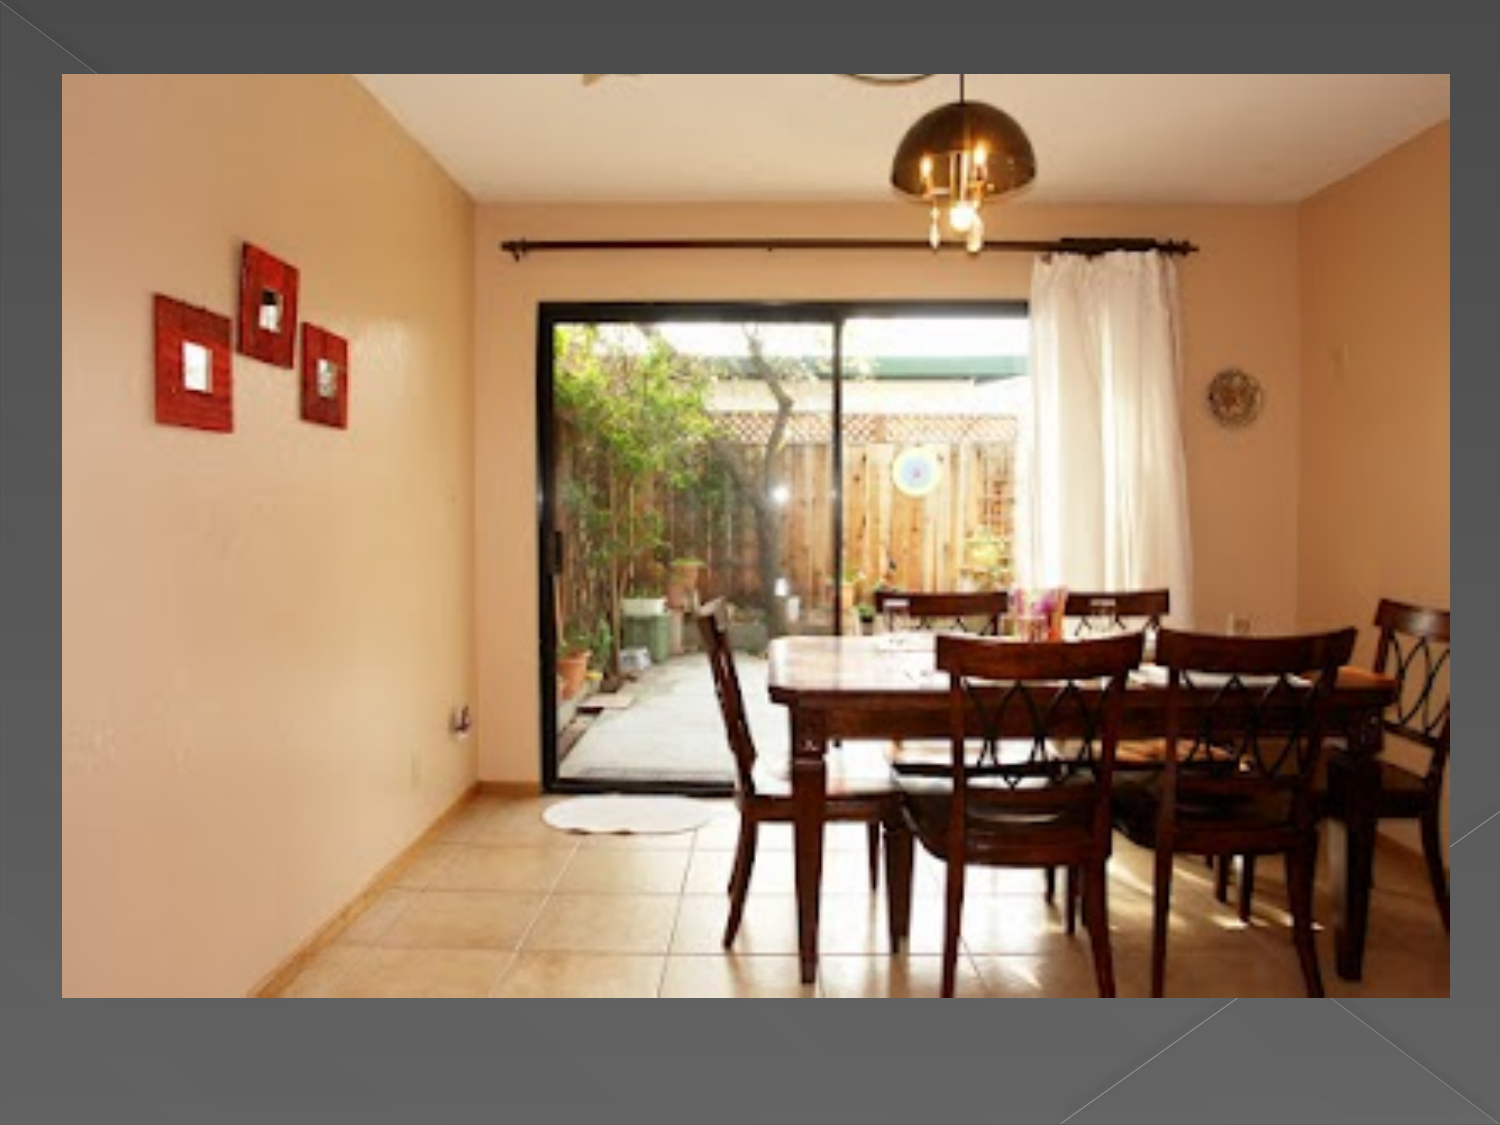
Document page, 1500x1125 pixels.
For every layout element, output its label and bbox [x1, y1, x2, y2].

picture [62, 74, 1451, 998]
